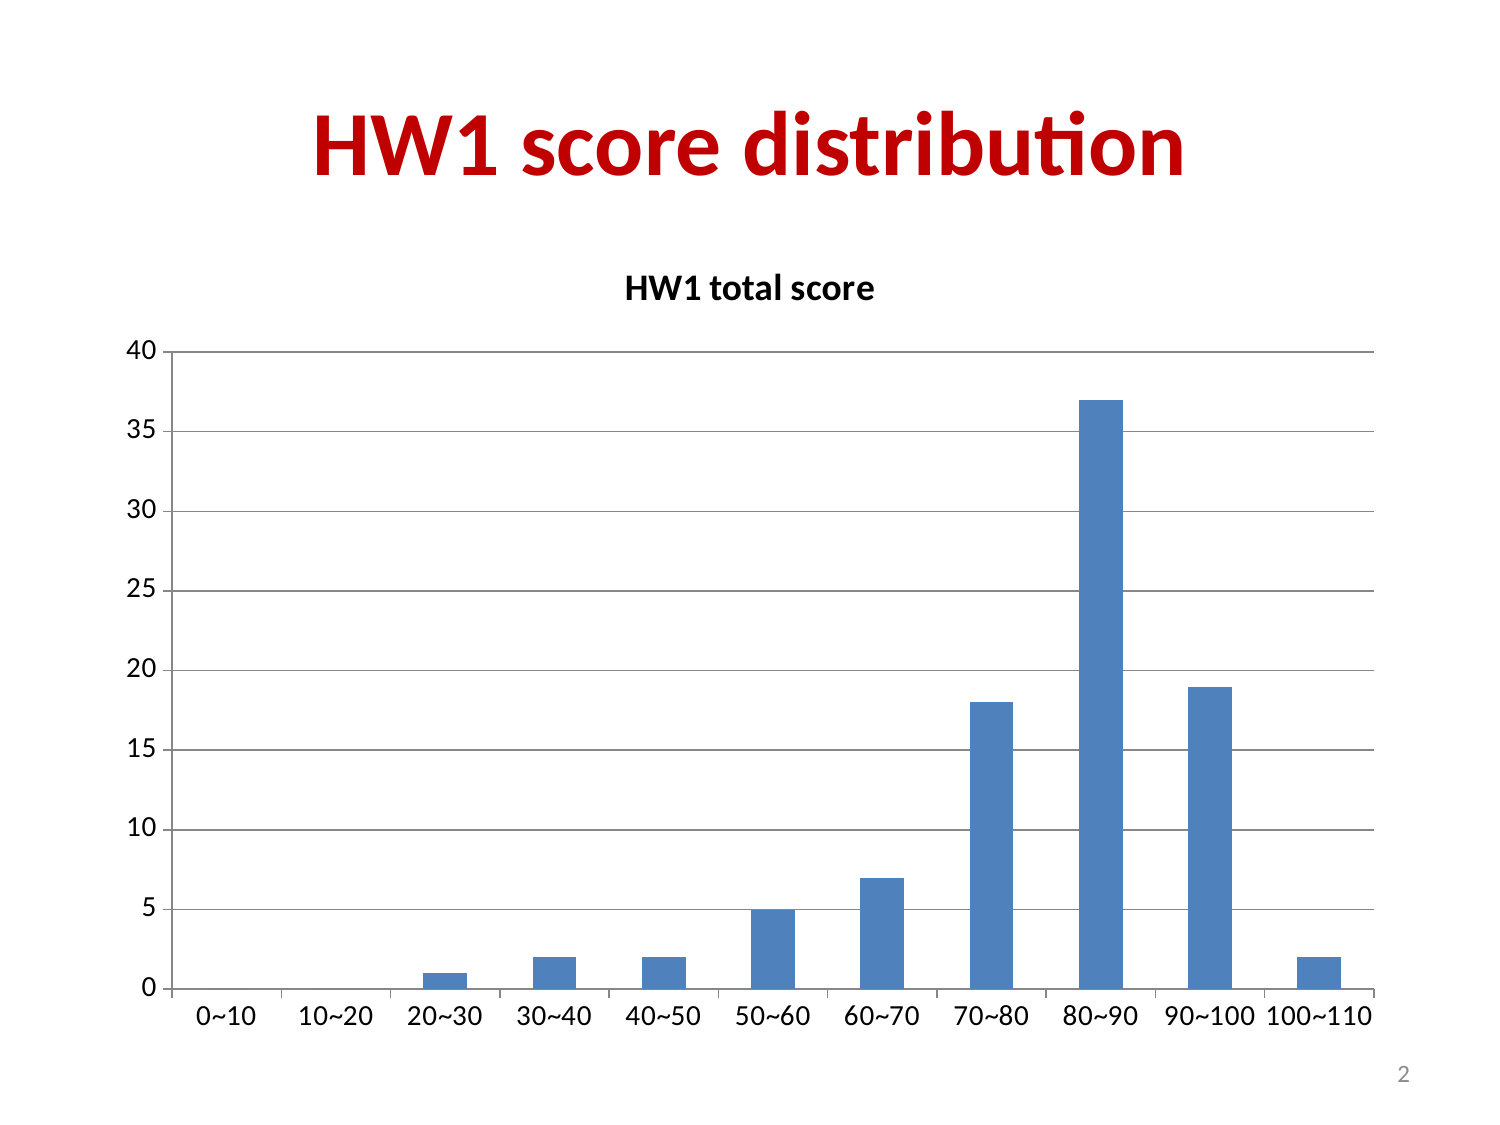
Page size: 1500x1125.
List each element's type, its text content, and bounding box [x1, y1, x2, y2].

slide_number 2 [1074, 1042, 1425, 1103]
title HW1 score distribution [75, 45, 1425, 233]
chart [99, 236, 1401, 1051]
